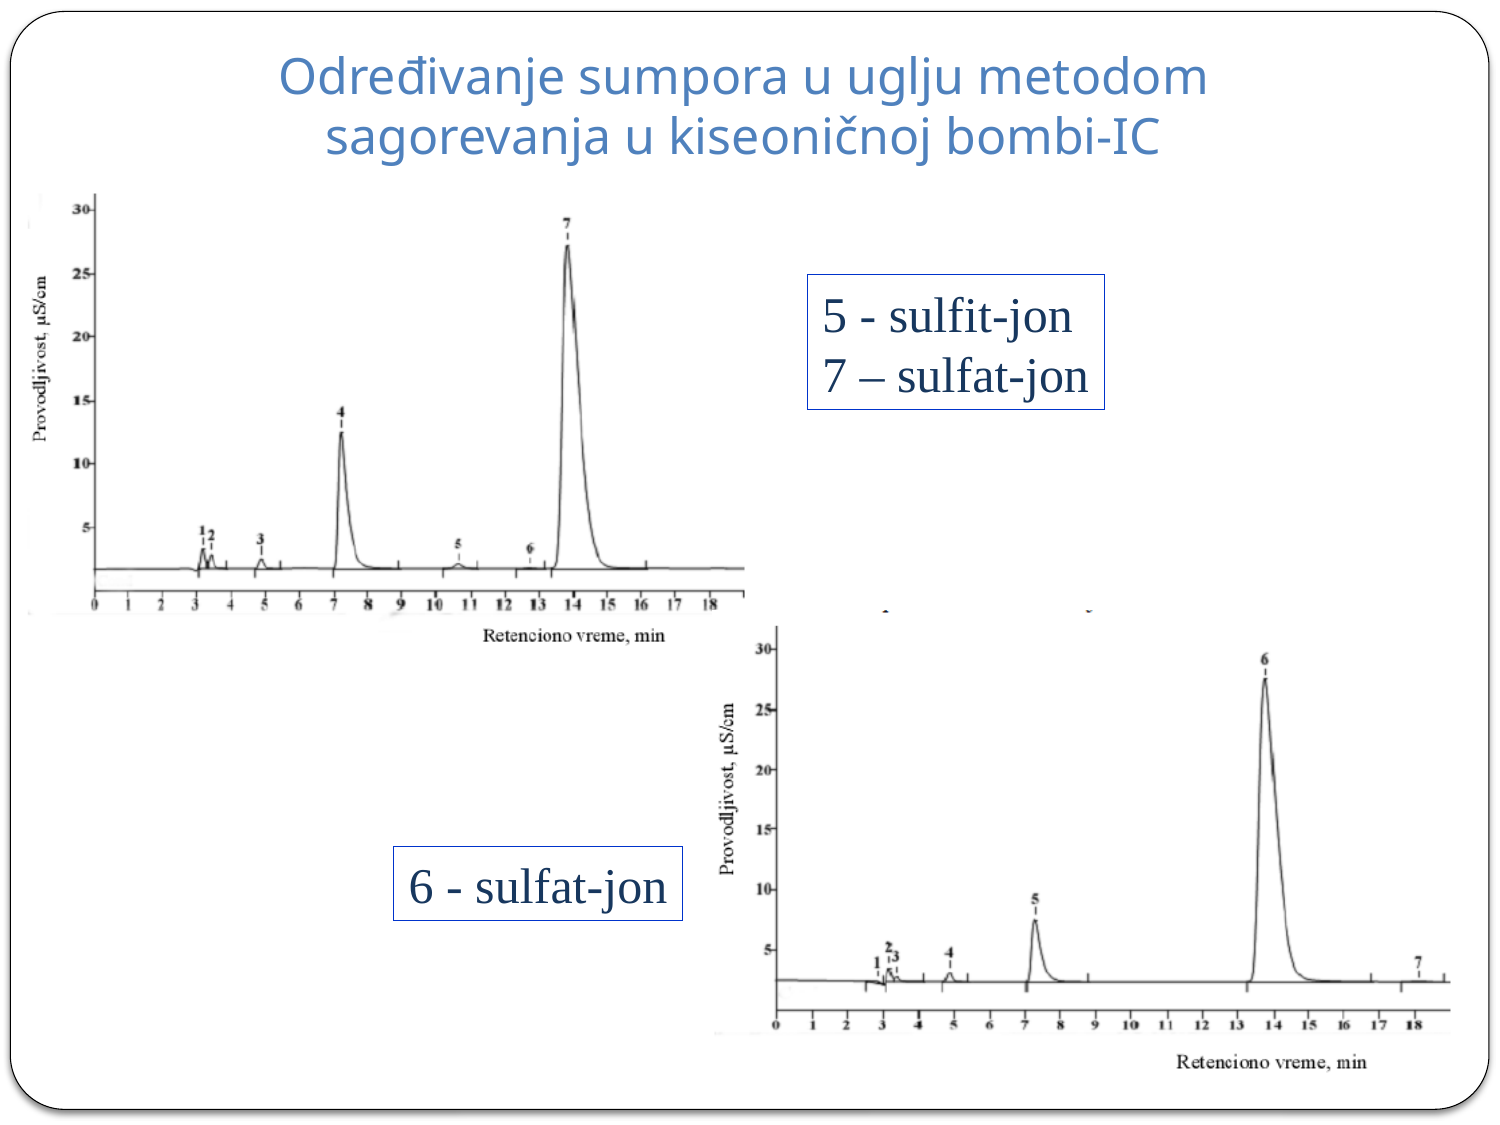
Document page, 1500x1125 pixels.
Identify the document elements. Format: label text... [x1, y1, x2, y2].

text_box 5 - sulfit-jon 7 – sulfat-jon [807, 274, 1105, 410]
text_box Određivanje sumpora u uglju metodom sagorevanja u kiseoničnoj bombi-IC [125, 37, 1363, 173]
text_box 6 - sulfat-jon [393, 846, 683, 921]
picture [24, 168, 1468, 1082]
